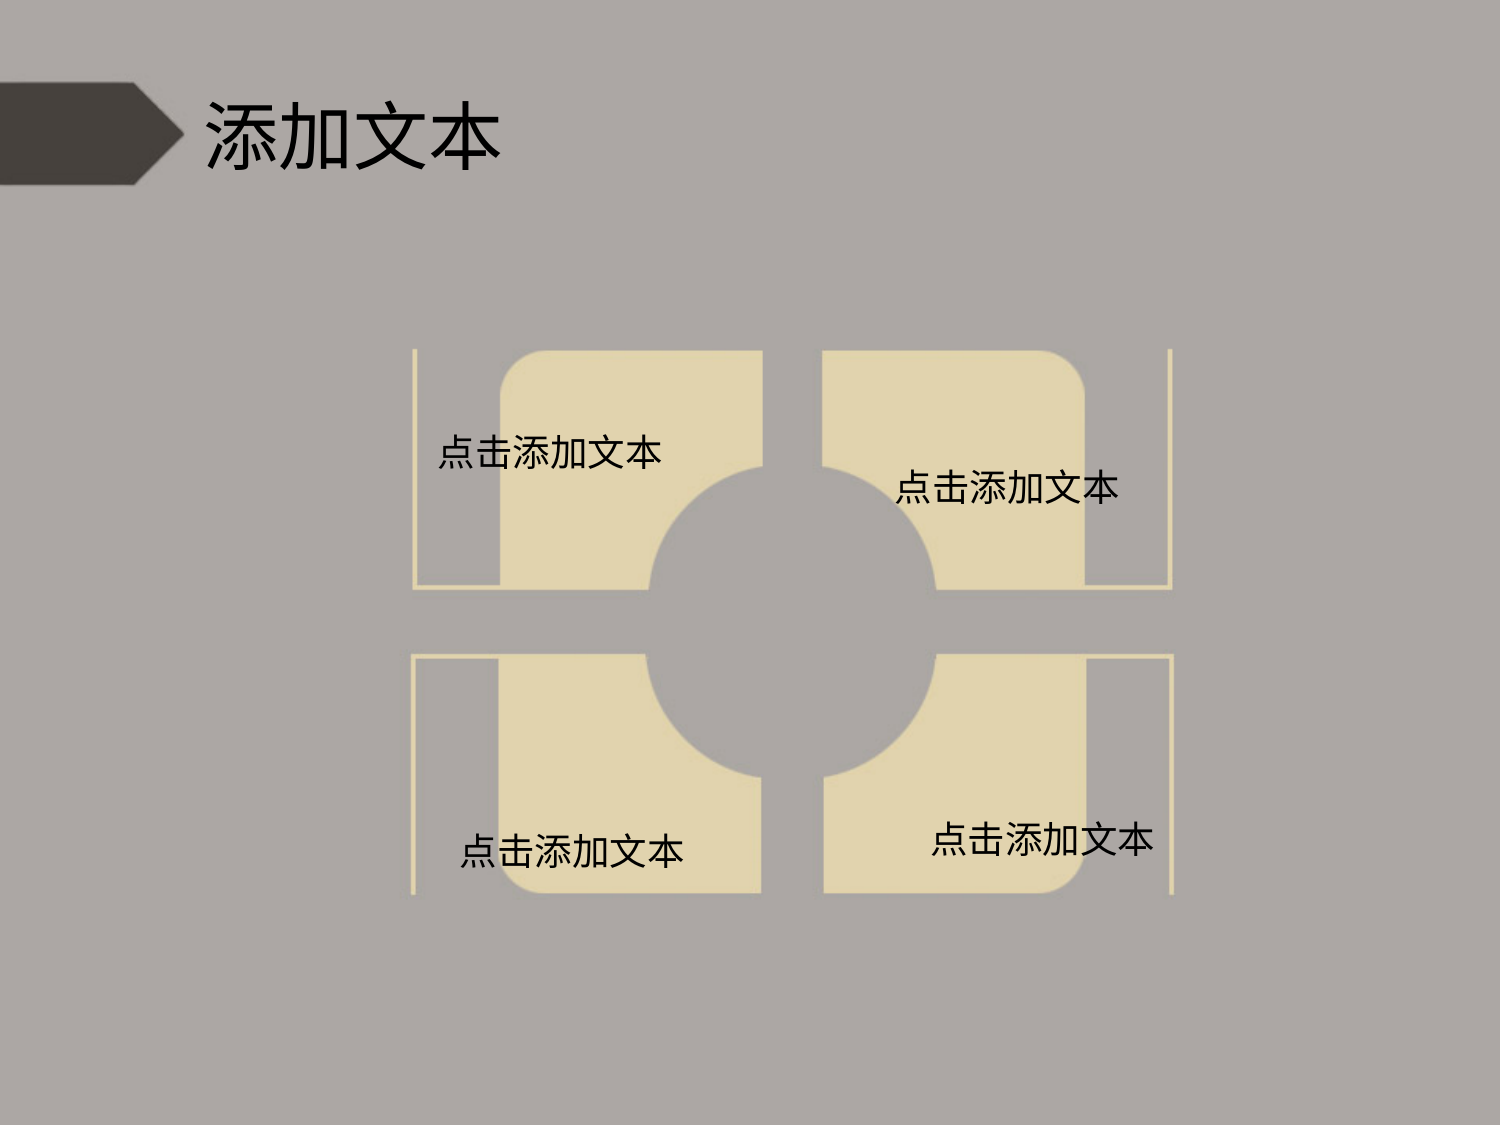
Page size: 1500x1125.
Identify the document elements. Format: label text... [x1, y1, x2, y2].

text_box 点击添加文本 [880, 456, 1135, 517]
text_box 点击添加文本 [915, 808, 1171, 869]
picture [0, 0, 1500, 1125]
text_box 点击添加文本 [445, 820, 739, 880]
text_box 点击添加文本 [423, 421, 678, 482]
text_box 添加文本 [189, 81, 519, 187]
